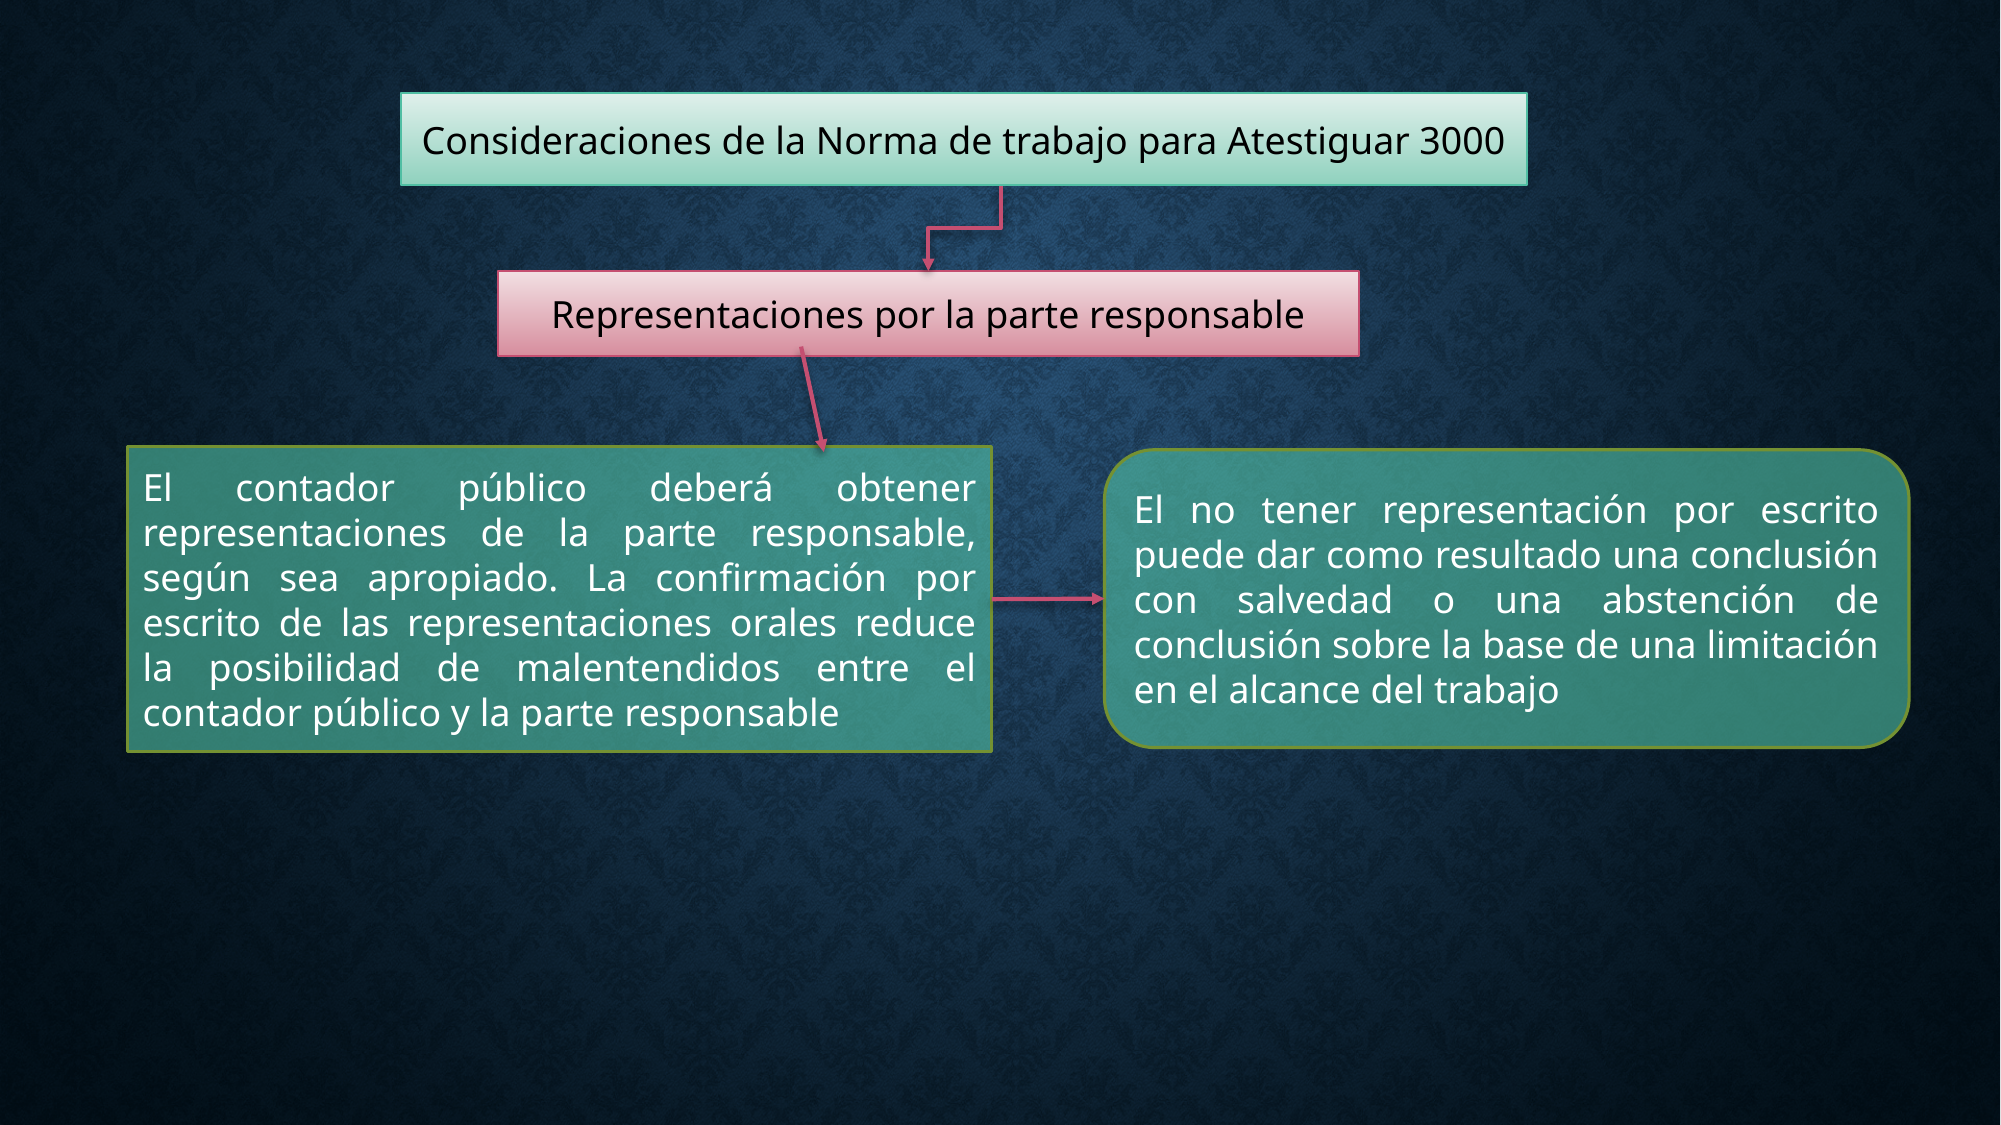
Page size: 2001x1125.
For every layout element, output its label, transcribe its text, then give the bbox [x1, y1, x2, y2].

text_box El contador público deberá obtener representaciones de la parte responsable, según sea apropiado. La confirmación por escrito de las representaciones orales reduce la posibilidad de malentendidos entre el contador público y la parte responsable [126, 445, 993, 753]
text_box Consideraciones de la Norma de trabajo para Atestiguar 3000 [400, 92, 1528, 186]
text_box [921, 191, 1008, 266]
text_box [800, 346, 825, 453]
text_box Representaciones por la parte responsable [497, 270, 1360, 357]
text_box El no tener representación por escrito puede dar como resultado una conclusión con salvedad o una abstención de conclusión sobre la base de una limitación en el alcance del trabajo [1102, 448, 1911, 750]
